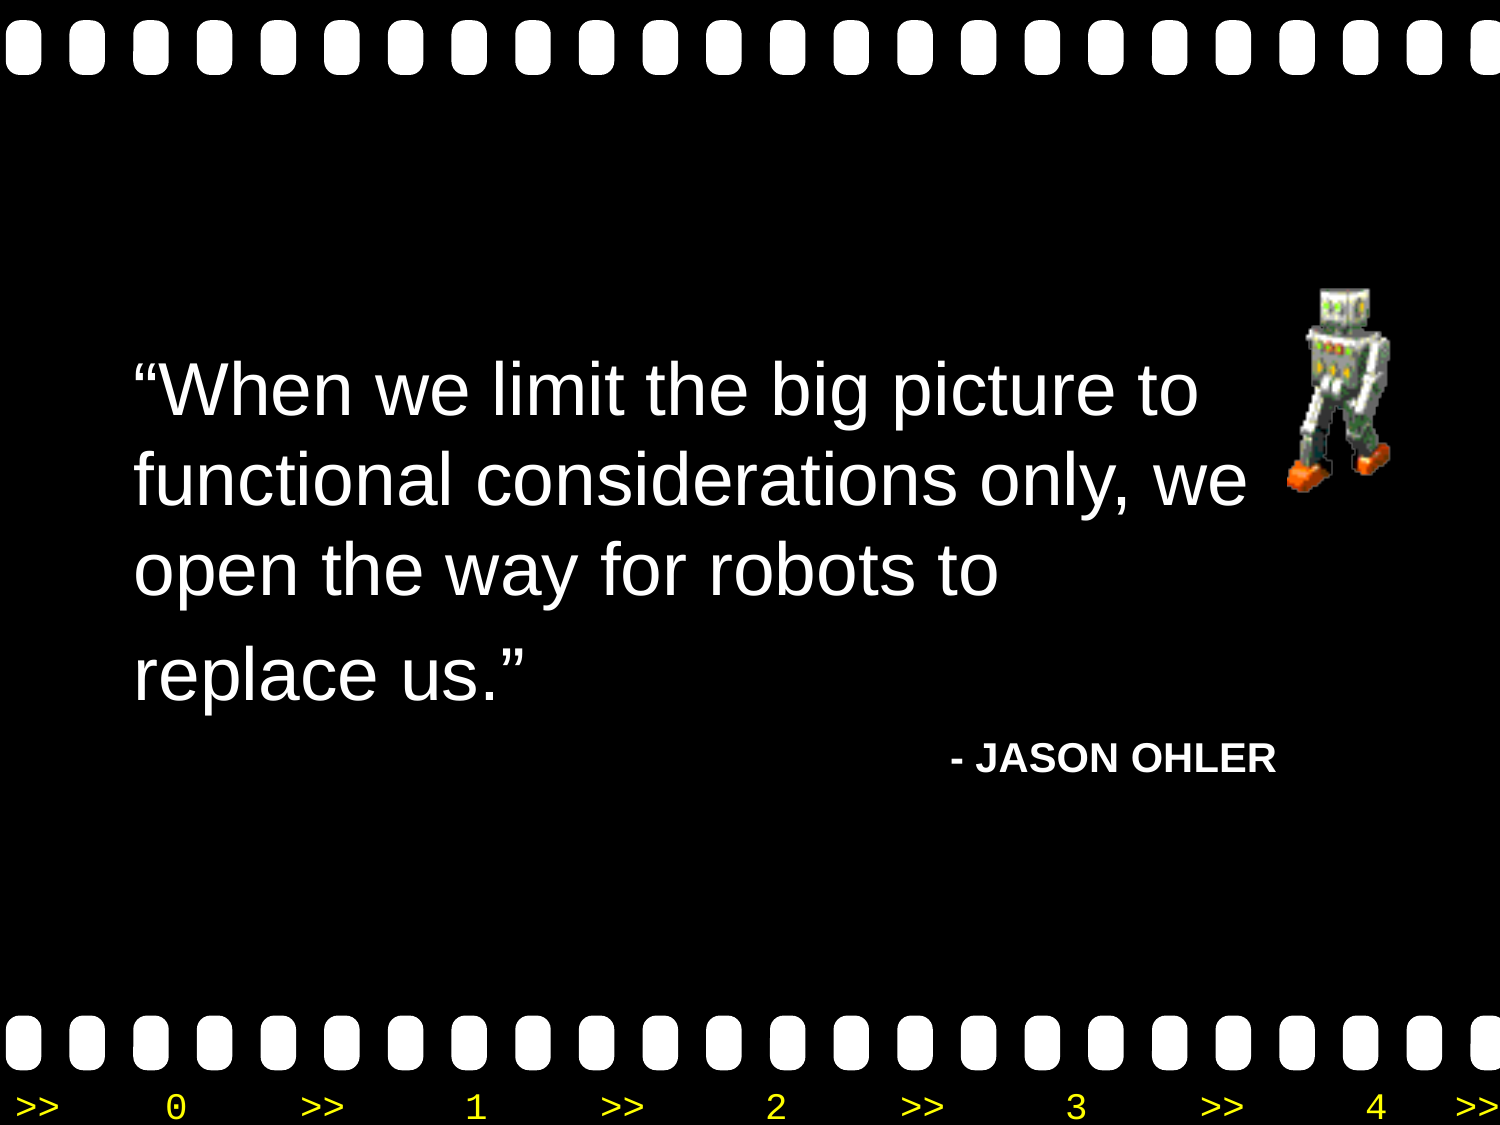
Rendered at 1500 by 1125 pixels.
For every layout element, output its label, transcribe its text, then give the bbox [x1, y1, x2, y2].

title - Jason Ohler [118, 724, 1394, 947]
picture [1287, 287, 1399, 510]
list “When we limit the big picture to functional considerations only, we open the way for robots to replace us.” [118, 476, 1394, 724]
